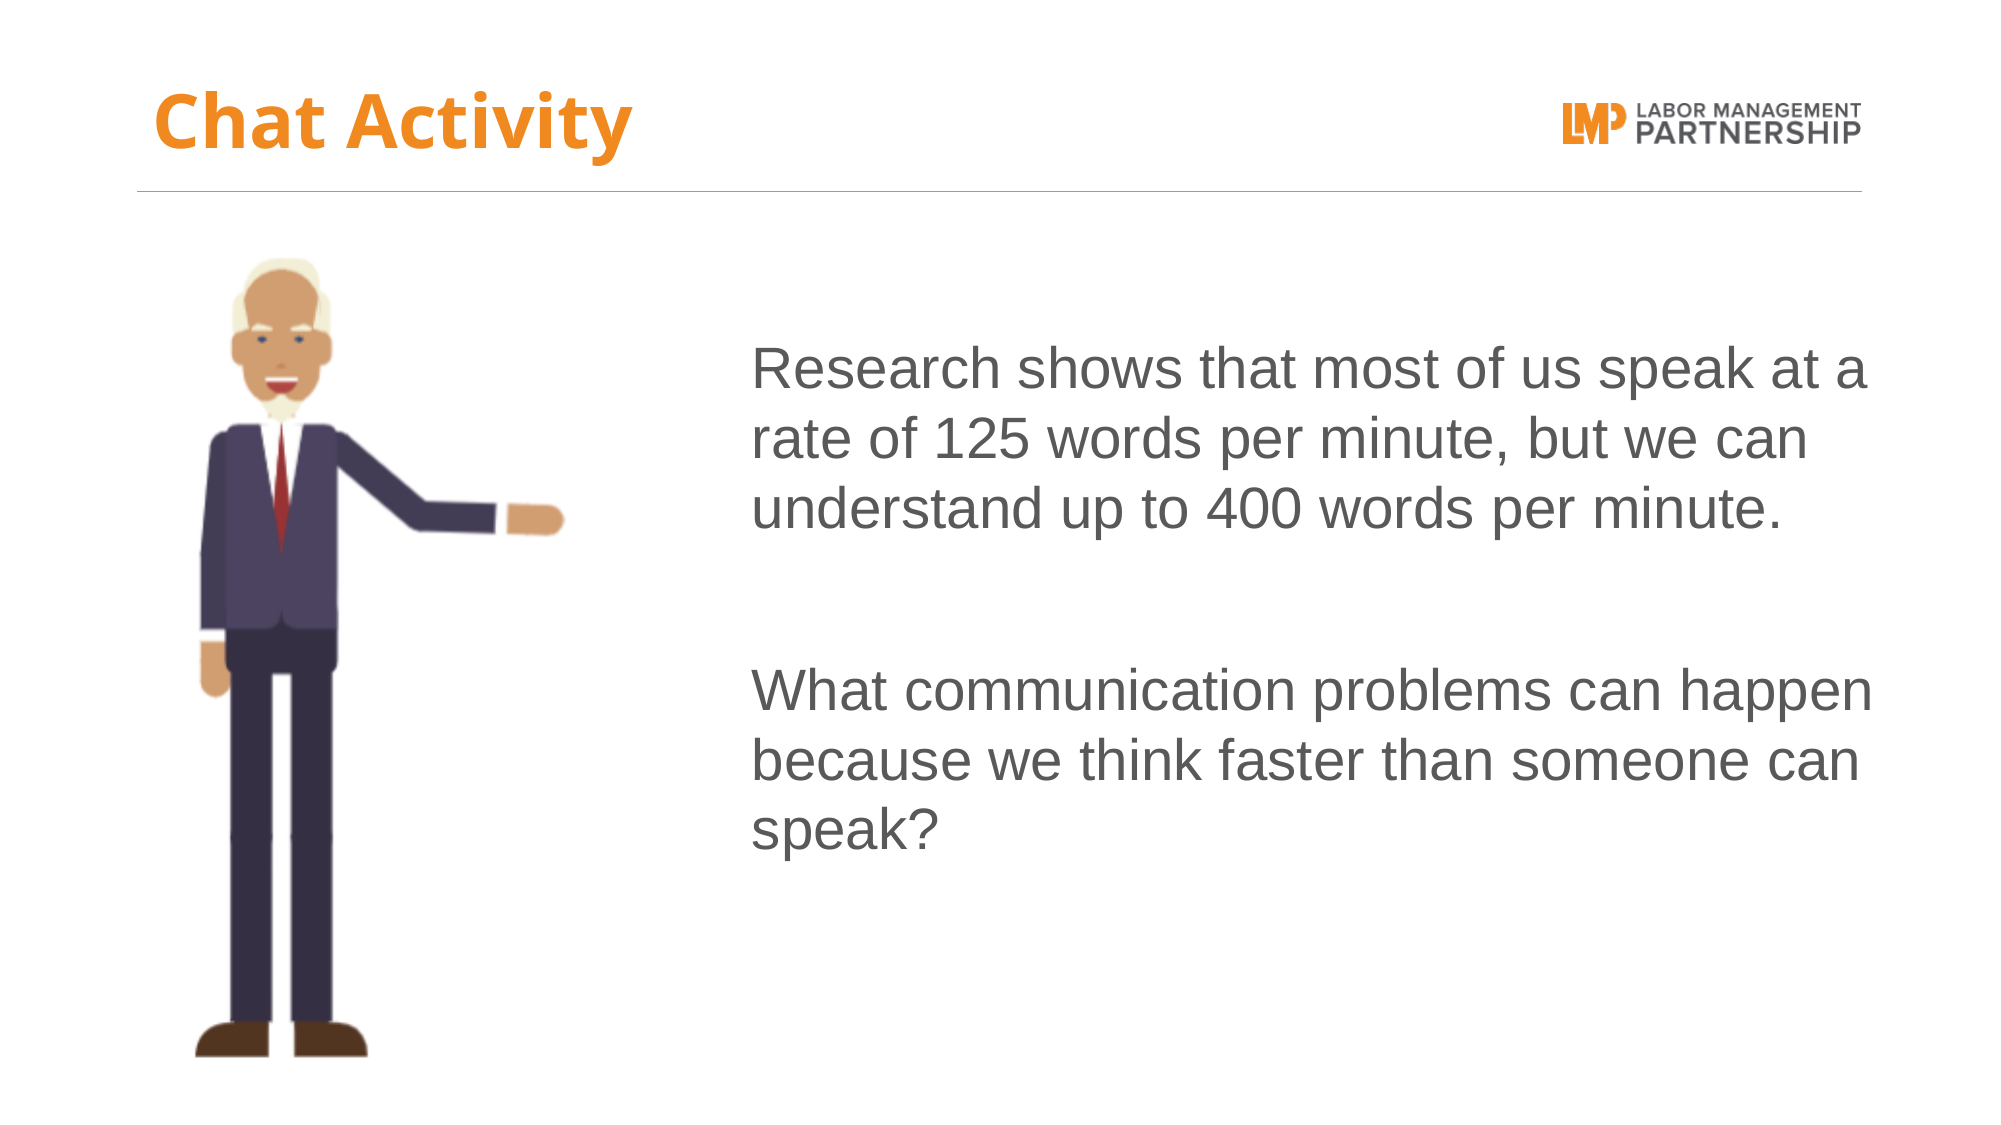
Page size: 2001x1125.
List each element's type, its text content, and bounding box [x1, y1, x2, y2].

list Research shows that most of us speak at a rate of 125 words per minute, but we can understand up to 400 words per minute. What communication problems can happen because we think faster than someone can speak? [736, 322, 1898, 1014]
title Chat Activity [137, 59, 1529, 188]
picture [1562, 103, 1863, 144]
picture [159, 220, 593, 1081]
